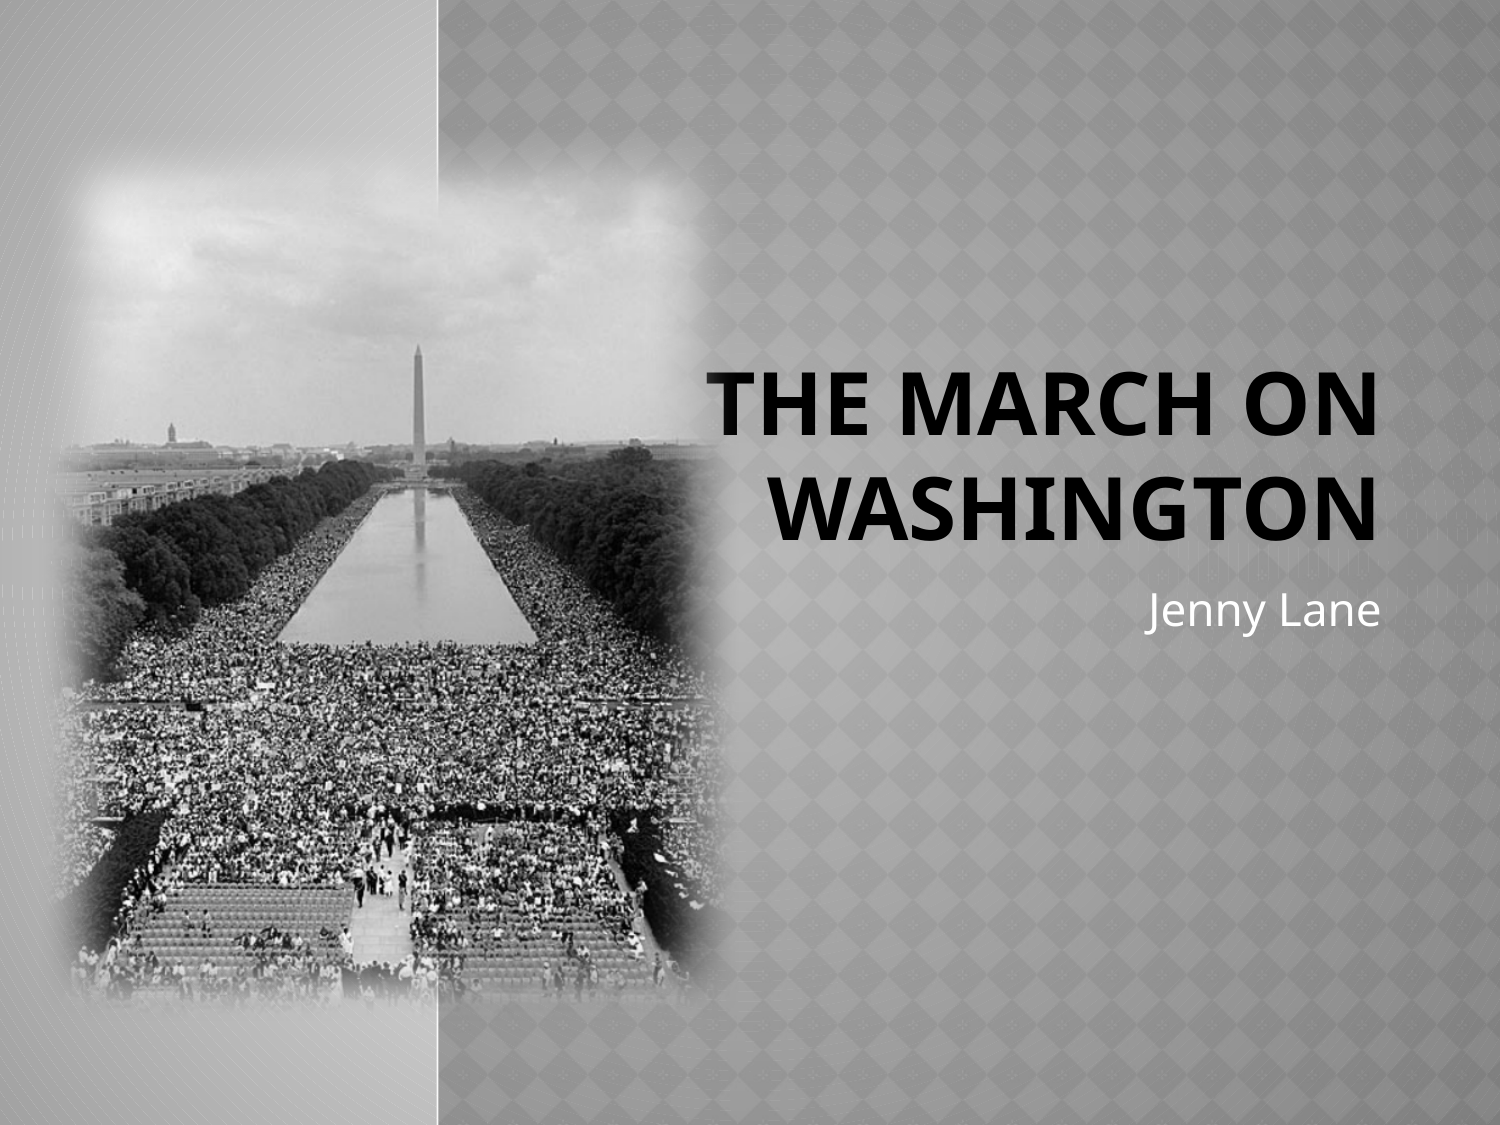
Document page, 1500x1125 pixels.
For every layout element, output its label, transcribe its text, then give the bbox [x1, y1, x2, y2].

picture [36, 124, 743, 1023]
subtitle Jenny Lane [748, 580, 1390, 762]
title The March on Washington [552, 87, 1390, 558]
